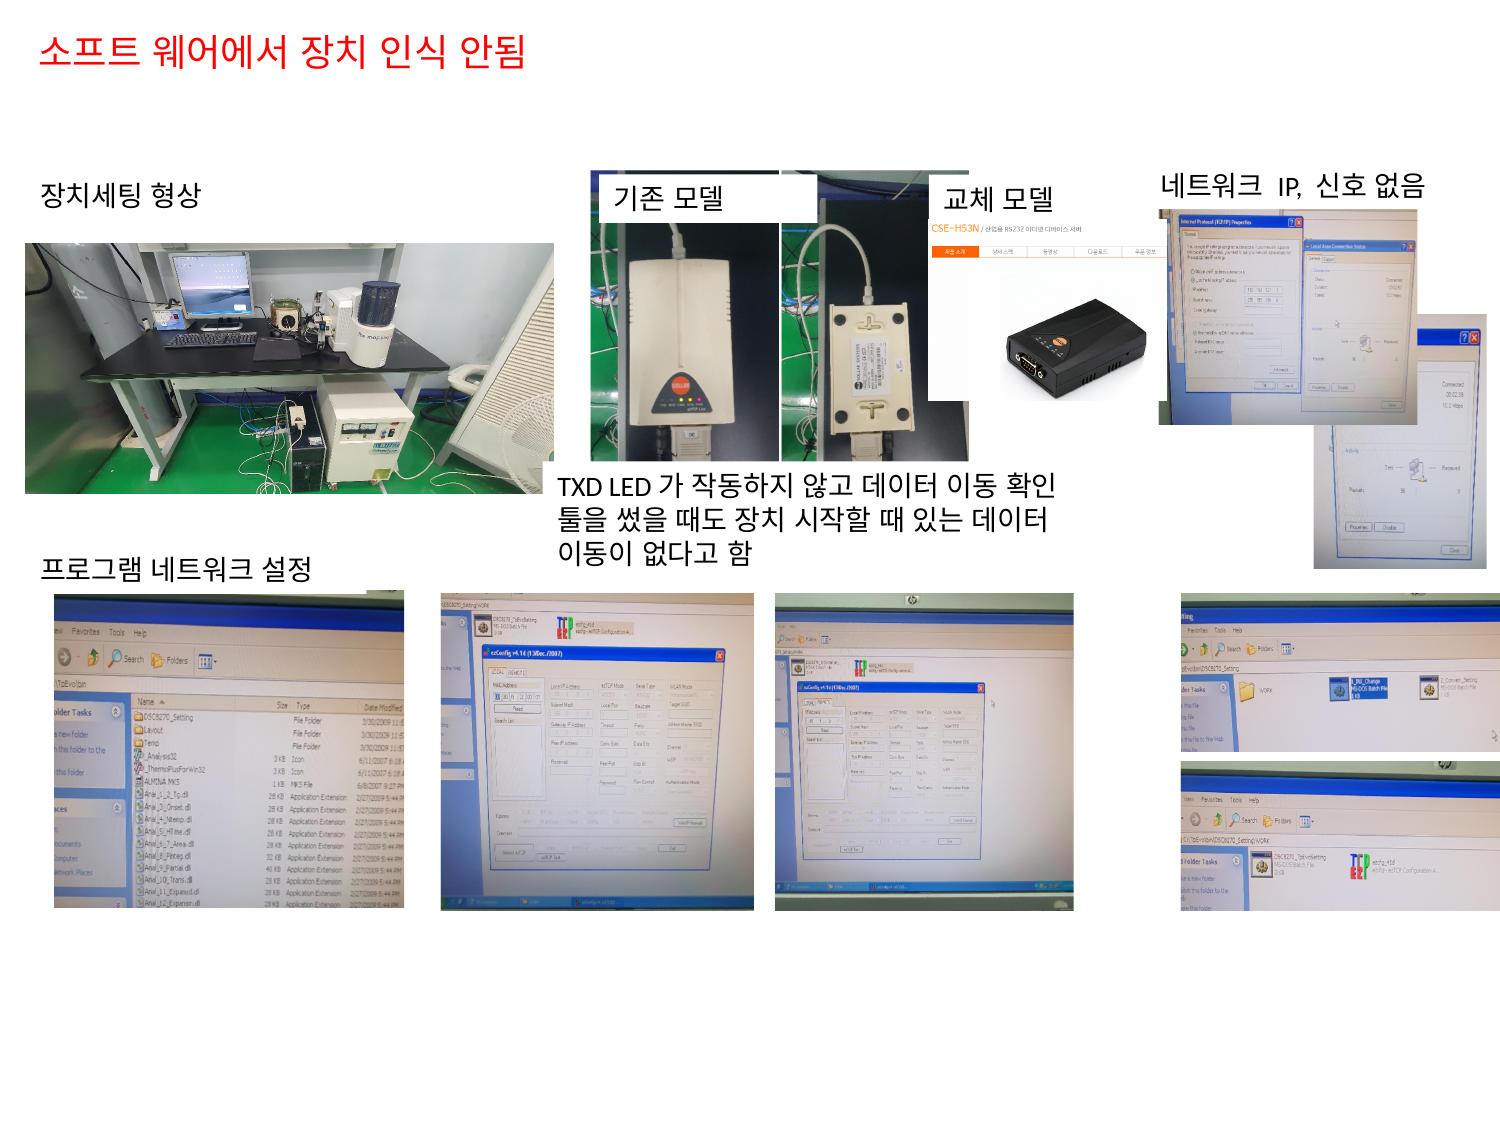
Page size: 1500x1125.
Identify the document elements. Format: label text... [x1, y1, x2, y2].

text_box TXD LED가 작동하지 않고 데이터 이동 확인 툴을 썼을 때도 장치 시작할 때 있는 데이터 이동이 없다고 함 [542, 461, 1114, 578]
picture [25, 169, 1500, 998]
text_box 장치세팅 형상 [25, 170, 244, 220]
picture [54, 573, 404, 925]
text_box 교체 모델 [928, 174, 1148, 219]
text_box 소프트 웨어에서 장치 인식 안됨 [23, 21, 621, 81]
text_box 프로그램 네트워크 설정 [25, 545, 367, 594]
picture [765, 593, 1083, 911]
text_box 기존 모델 [599, 174, 818, 223]
text_box 네트워크 IP, 신호 없음 [1145, 160, 1487, 210]
picture [438, 593, 756, 911]
